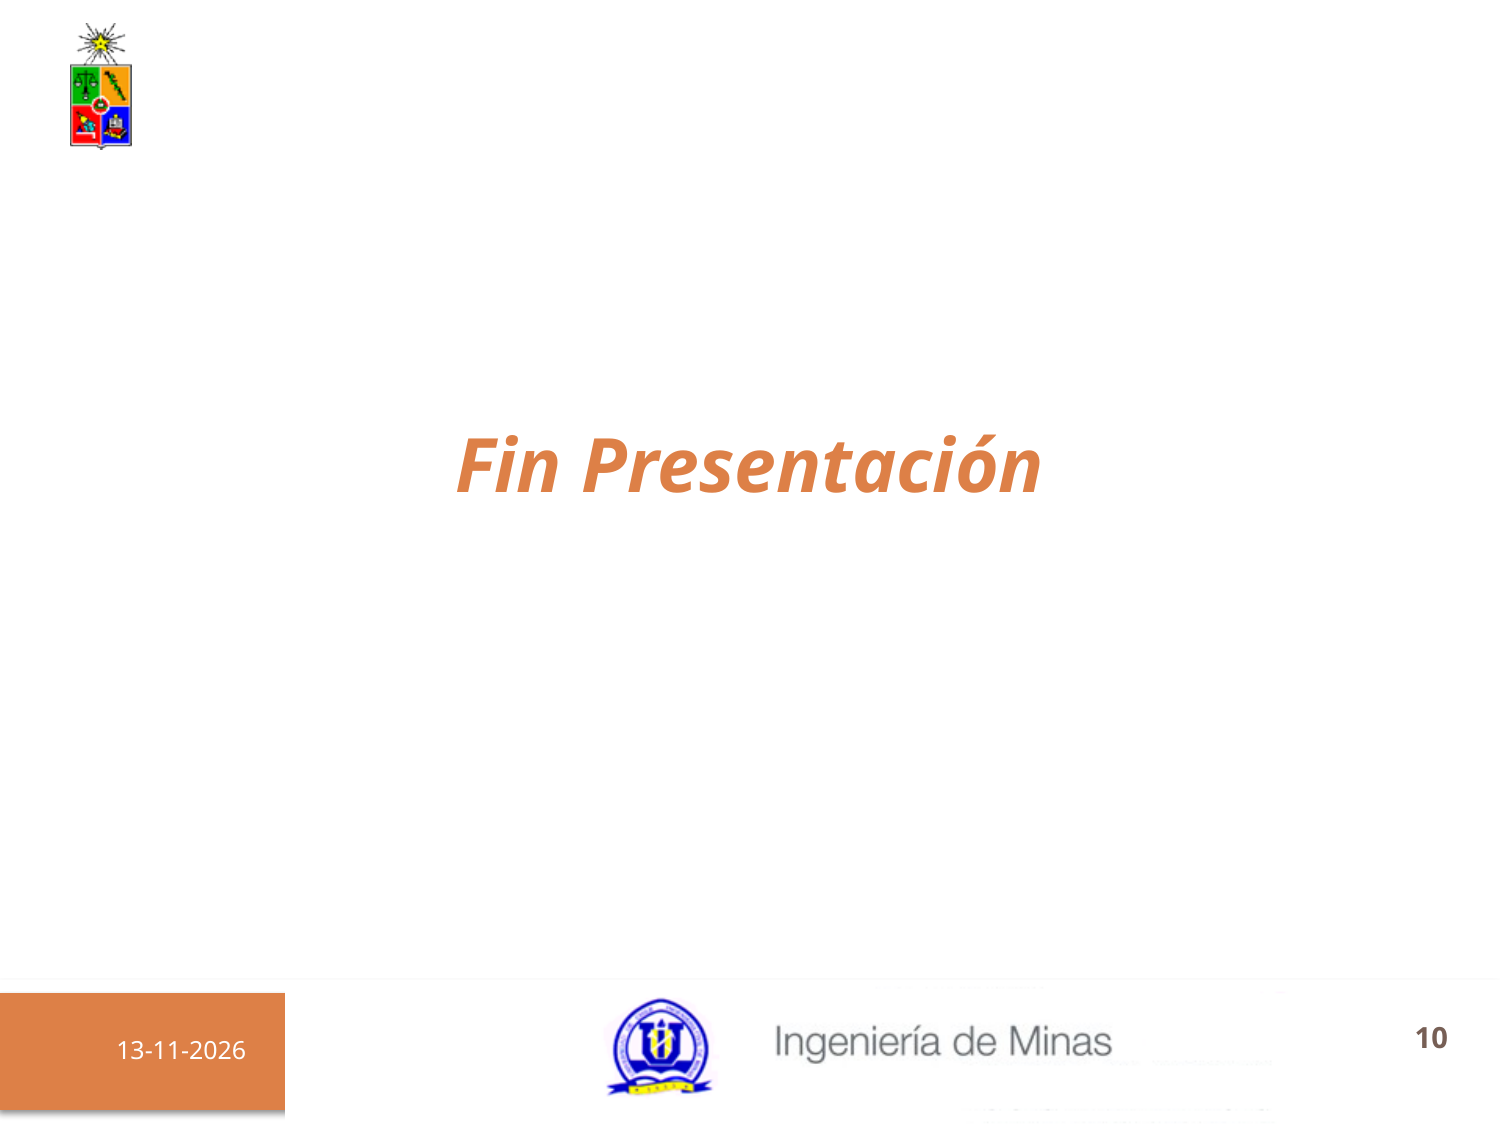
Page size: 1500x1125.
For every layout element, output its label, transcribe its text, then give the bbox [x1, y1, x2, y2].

picture [69, 23, 132, 151]
text_box Fin Presentación [81, 410, 1418, 515]
picture [285, 980, 1500, 1125]
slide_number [12, 995, 279, 1108]
